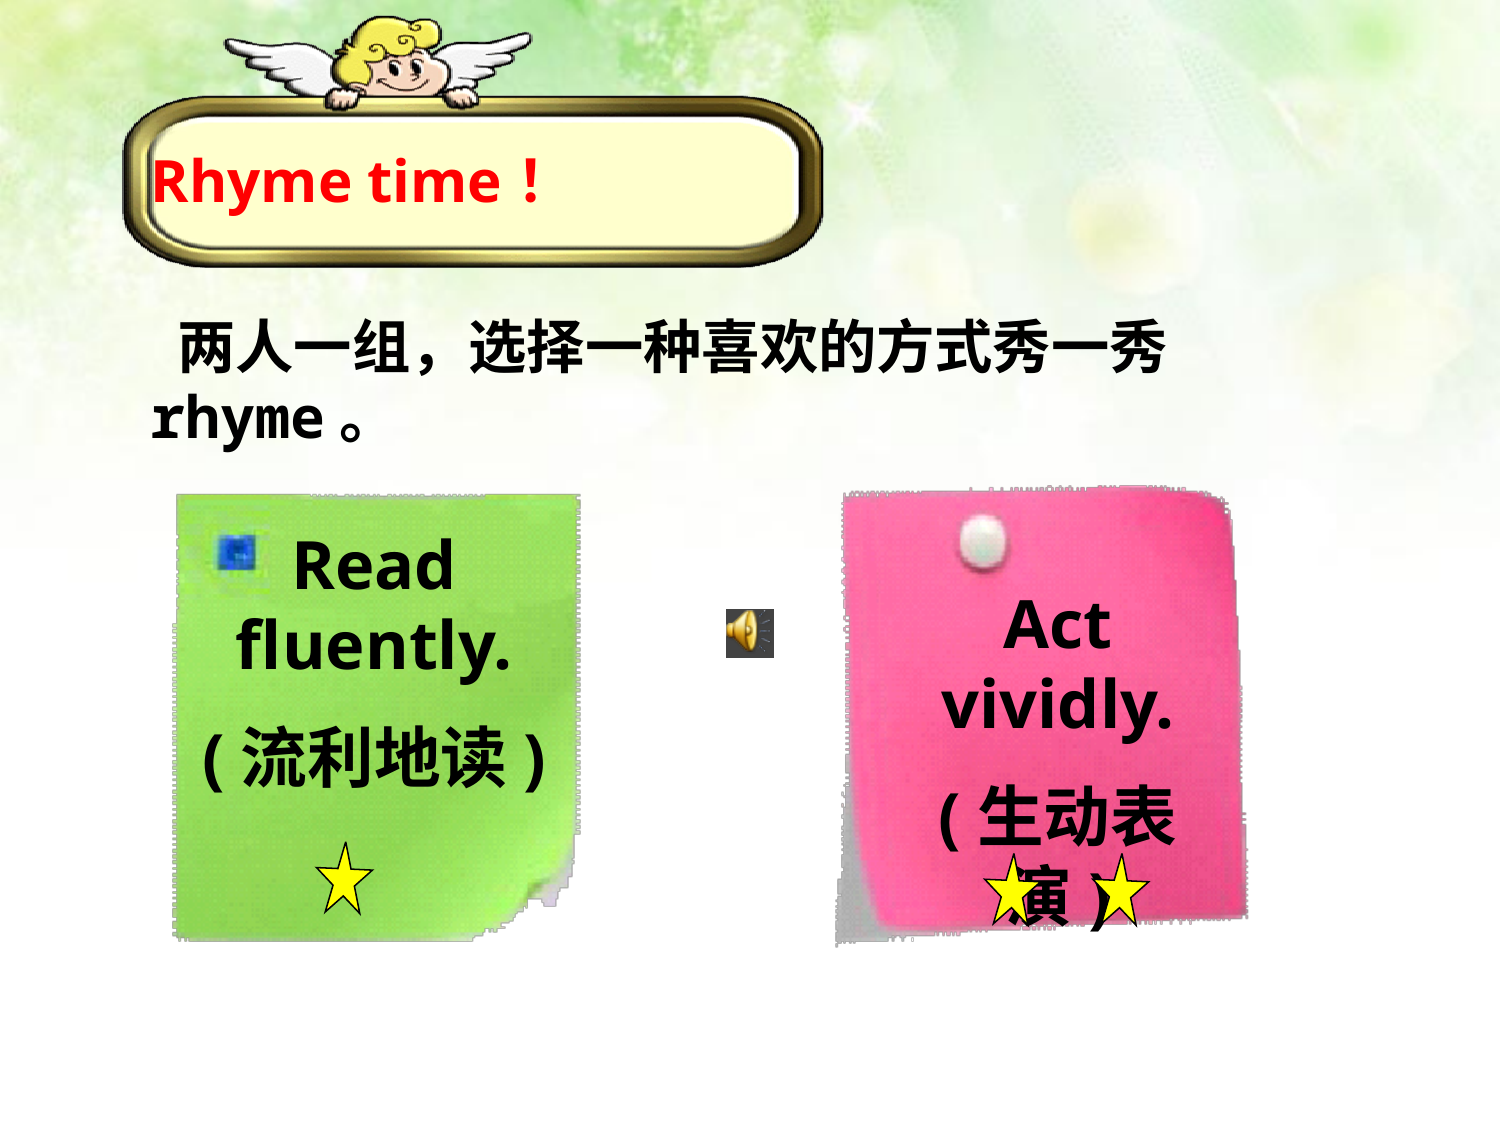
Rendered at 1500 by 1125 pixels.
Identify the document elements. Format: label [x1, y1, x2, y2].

list [724, 608, 776, 659]
picture [0, 0, 1500, 1125]
